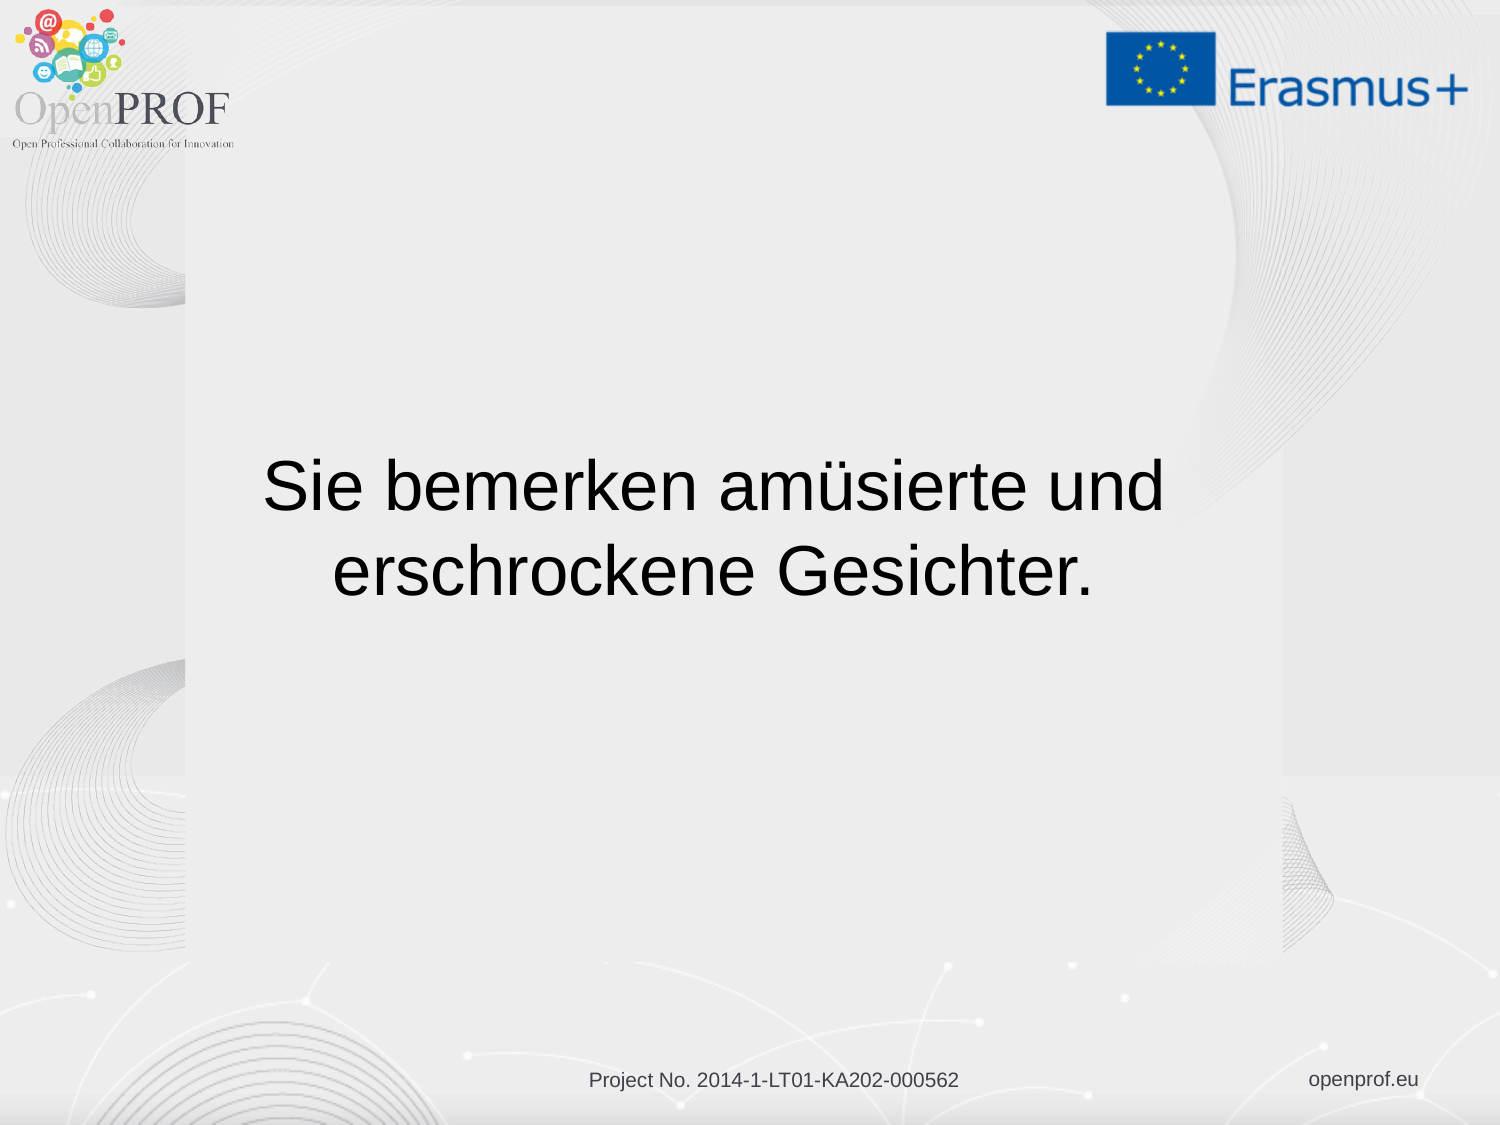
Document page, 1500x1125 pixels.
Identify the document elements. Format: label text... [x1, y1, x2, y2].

text_box Sie bemerken amüsierte und erschrockene Gesichter. [147, 432, 1282, 620]
picture [0, 0, 1500, 1125]
